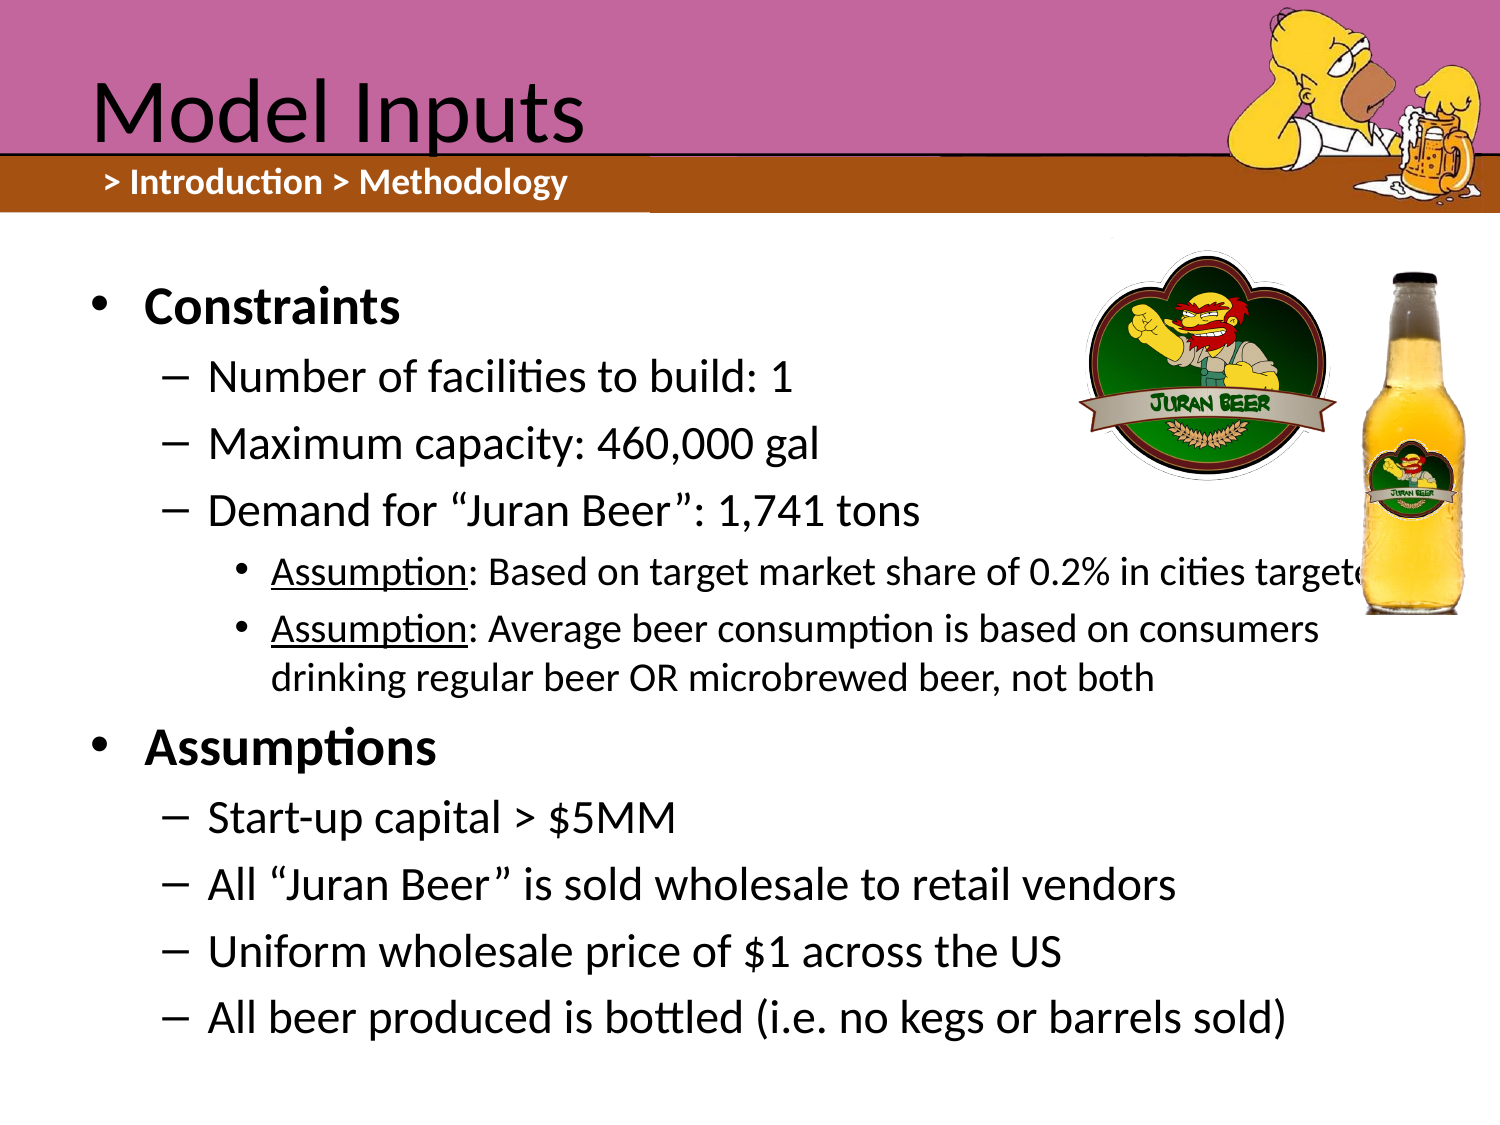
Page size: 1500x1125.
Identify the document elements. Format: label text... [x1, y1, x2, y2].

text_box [1312, 237, 1500, 615]
picture [650, 0, 1500, 213]
list Constraints Number of facilities to build: 1 Maximum capacity: 460,000 gal Demand for “Juran Beer”: 1,741 tons Assumption: Based on target market share of 0.2% in cities targeted Assumption: Average beer consumption is based on consumers drinking regular beer OR microbrewed beer, not both Assumptions Start-up capital > $5MM All “Juran Beer” is sold wholesale to retail vendors Uniform wholesale price of $1 across the US All beer produced is bottled (i.e. no kegs or barrels sold) [75, 262, 1425, 1063]
title Model Inputs [75, 12, 1425, 200]
picture [1023, 237, 1376, 488]
